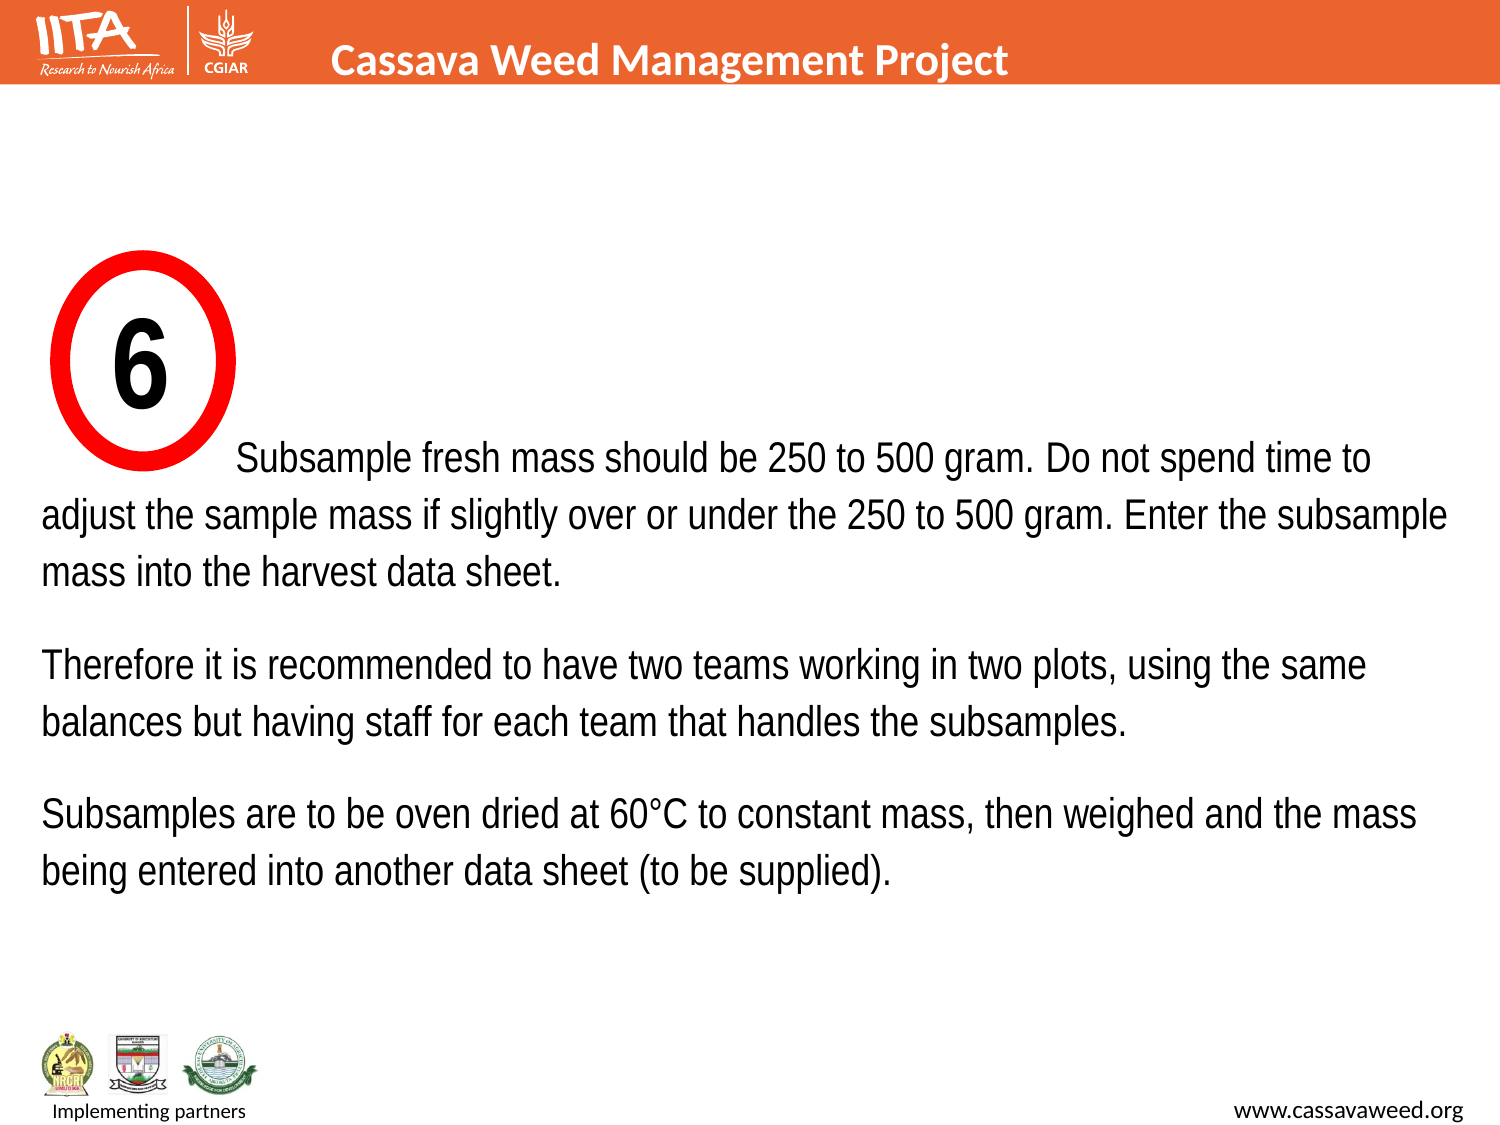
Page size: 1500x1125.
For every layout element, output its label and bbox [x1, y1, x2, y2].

picture [37, 1031, 284, 1106]
picture [36, 149, 1464, 938]
